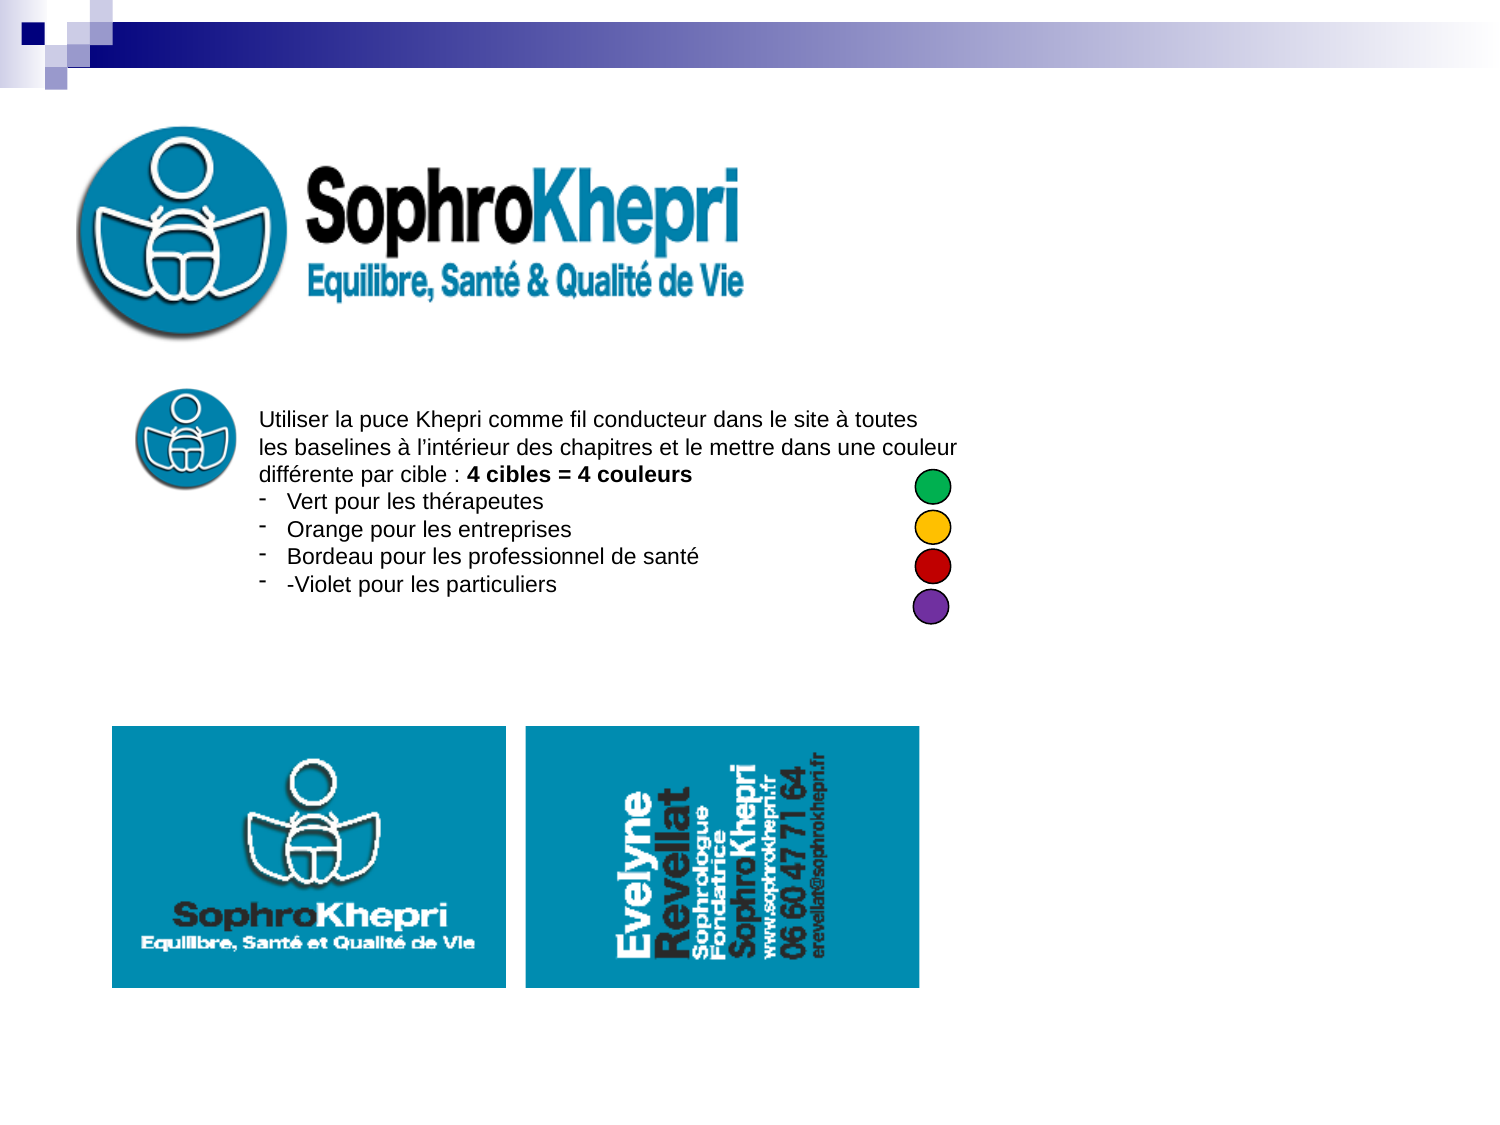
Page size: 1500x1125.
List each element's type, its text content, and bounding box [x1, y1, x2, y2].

text_box [915, 469, 951, 505]
text_box [913, 589, 949, 624]
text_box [525, 726, 920, 988]
text_box [915, 510, 951, 545]
text_box Utiliser la puce Khepri comme fil conducteur dans le site à toutes les baselines à l’intérieur des chapitres et le mettre dans une couleur différente par cible : 4 cibles = 4 couleurs Vert pour les thérapeutes Orange pour les entreprises Bordeau pour les professionnel de santé -Violet pour les particuliers [244, 397, 980, 605]
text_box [111, 726, 507, 988]
picture [135, 385, 242, 491]
picture [76, 113, 759, 349]
text_box [915, 549, 951, 584]
